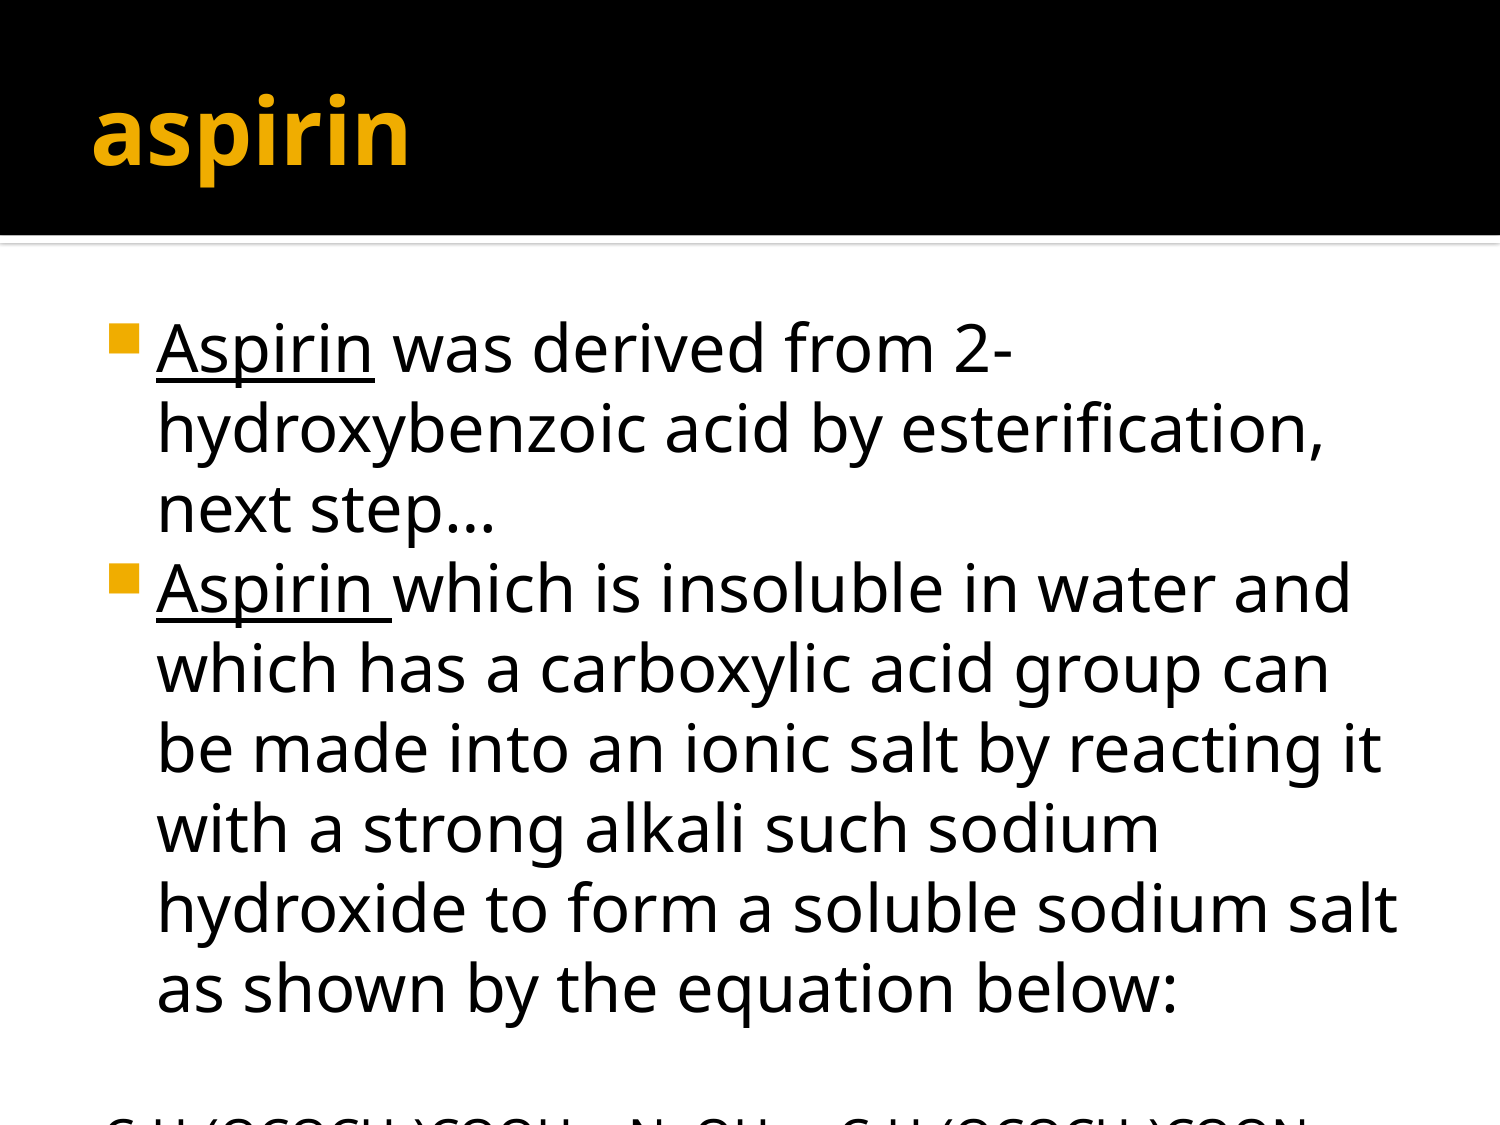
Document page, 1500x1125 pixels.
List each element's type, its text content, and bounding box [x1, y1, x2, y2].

list Aspirin was derived from 2-hydroxybenzoic acid by esterification, next step… Aspirin which is insoluble in water and which has a carboxylic acid group can be made into an ionic salt by reacting it with a strong alkali such sodium hydroxide to form a soluble sodium salt as shown by the equation below: C6H4(OCOCH3)COOH + NaOH → C6H4(OCOCH3)COONa + H2O [75, 291, 1425, 1050]
title aspirin [75, 25, 1425, 231]
